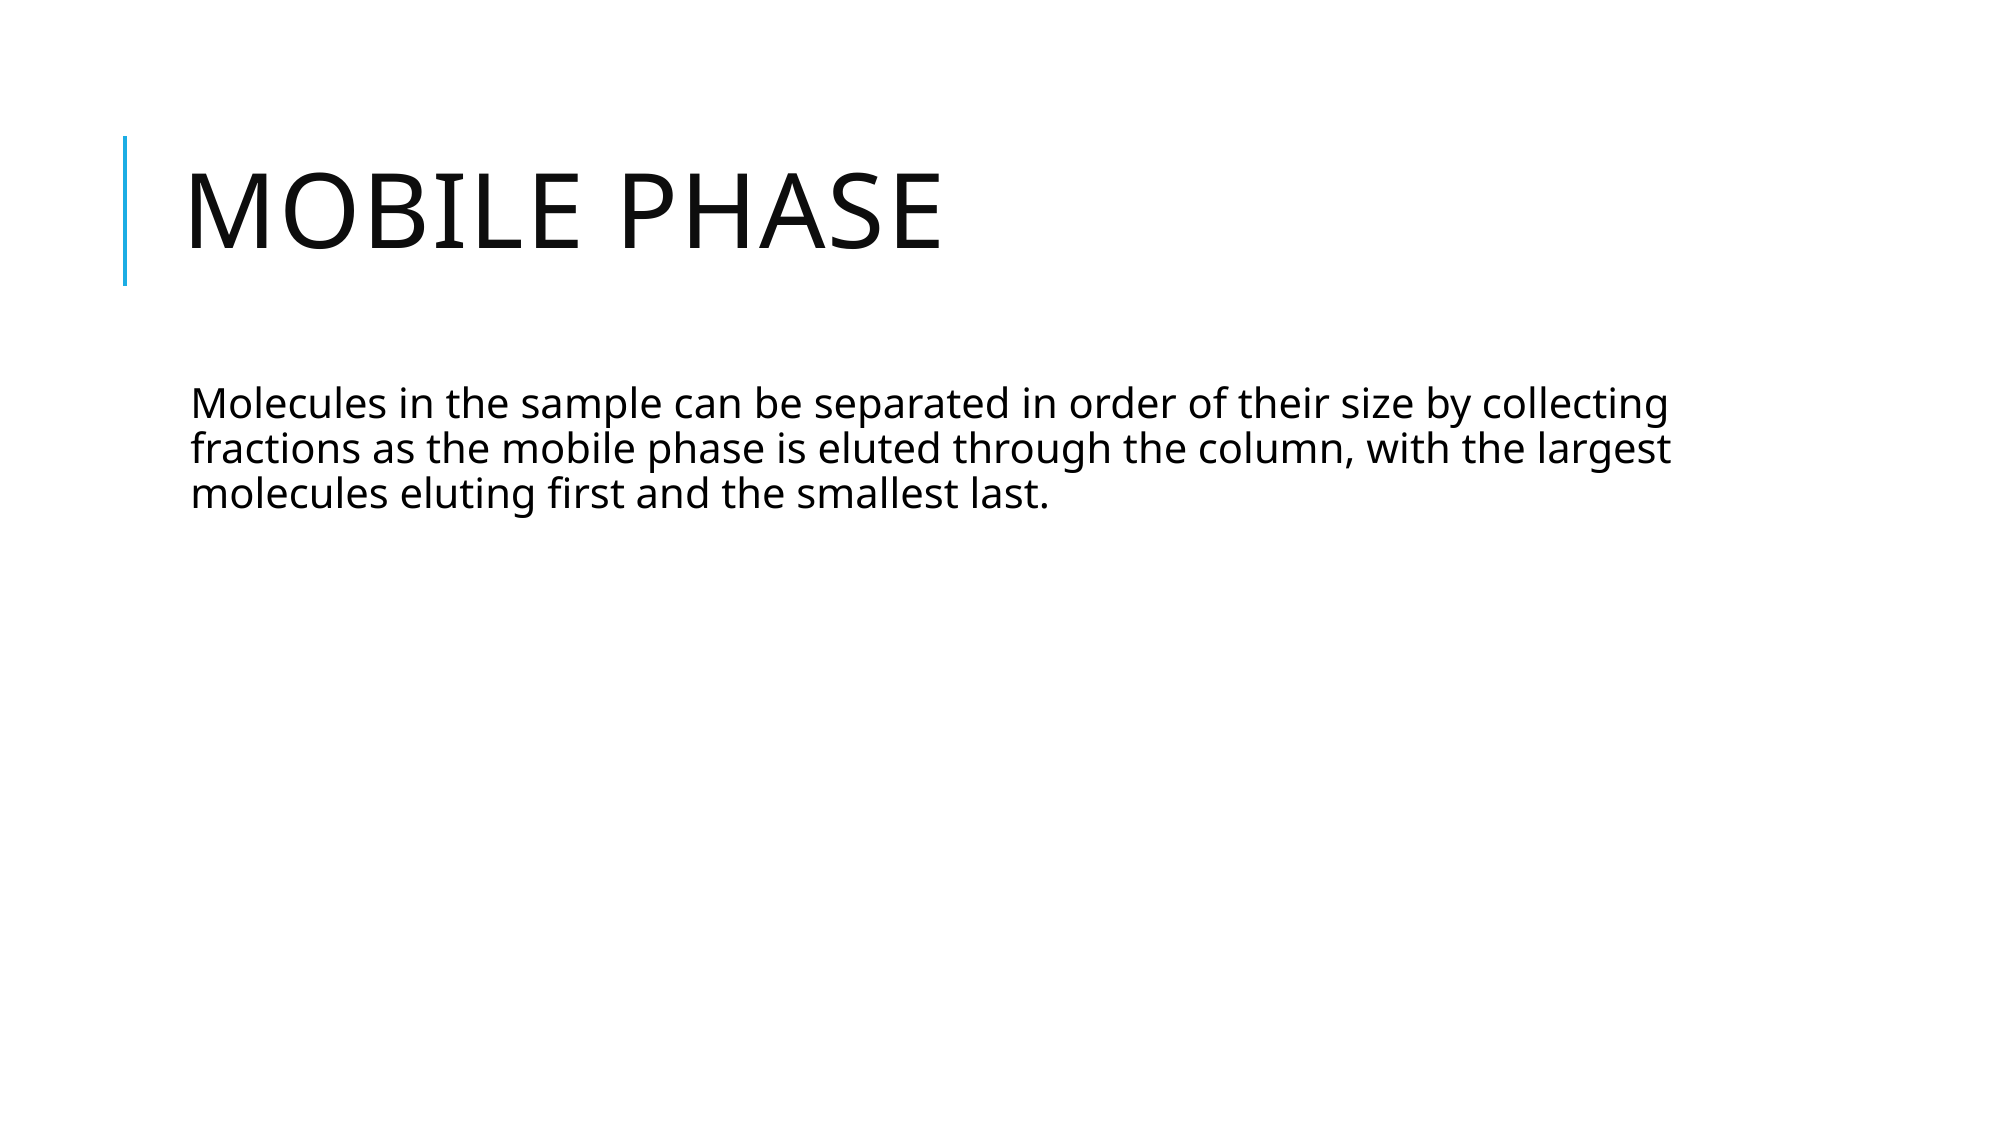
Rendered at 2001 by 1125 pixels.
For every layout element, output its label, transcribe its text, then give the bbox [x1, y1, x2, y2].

title Mobile phase [168, 96, 1763, 342]
list Molecules in the sample can be separated in order of their size by collecting fractions as the mobile phase is eluted through the column, with the largest molecules eluting first and the smallest last. [168, 375, 1763, 1035]
